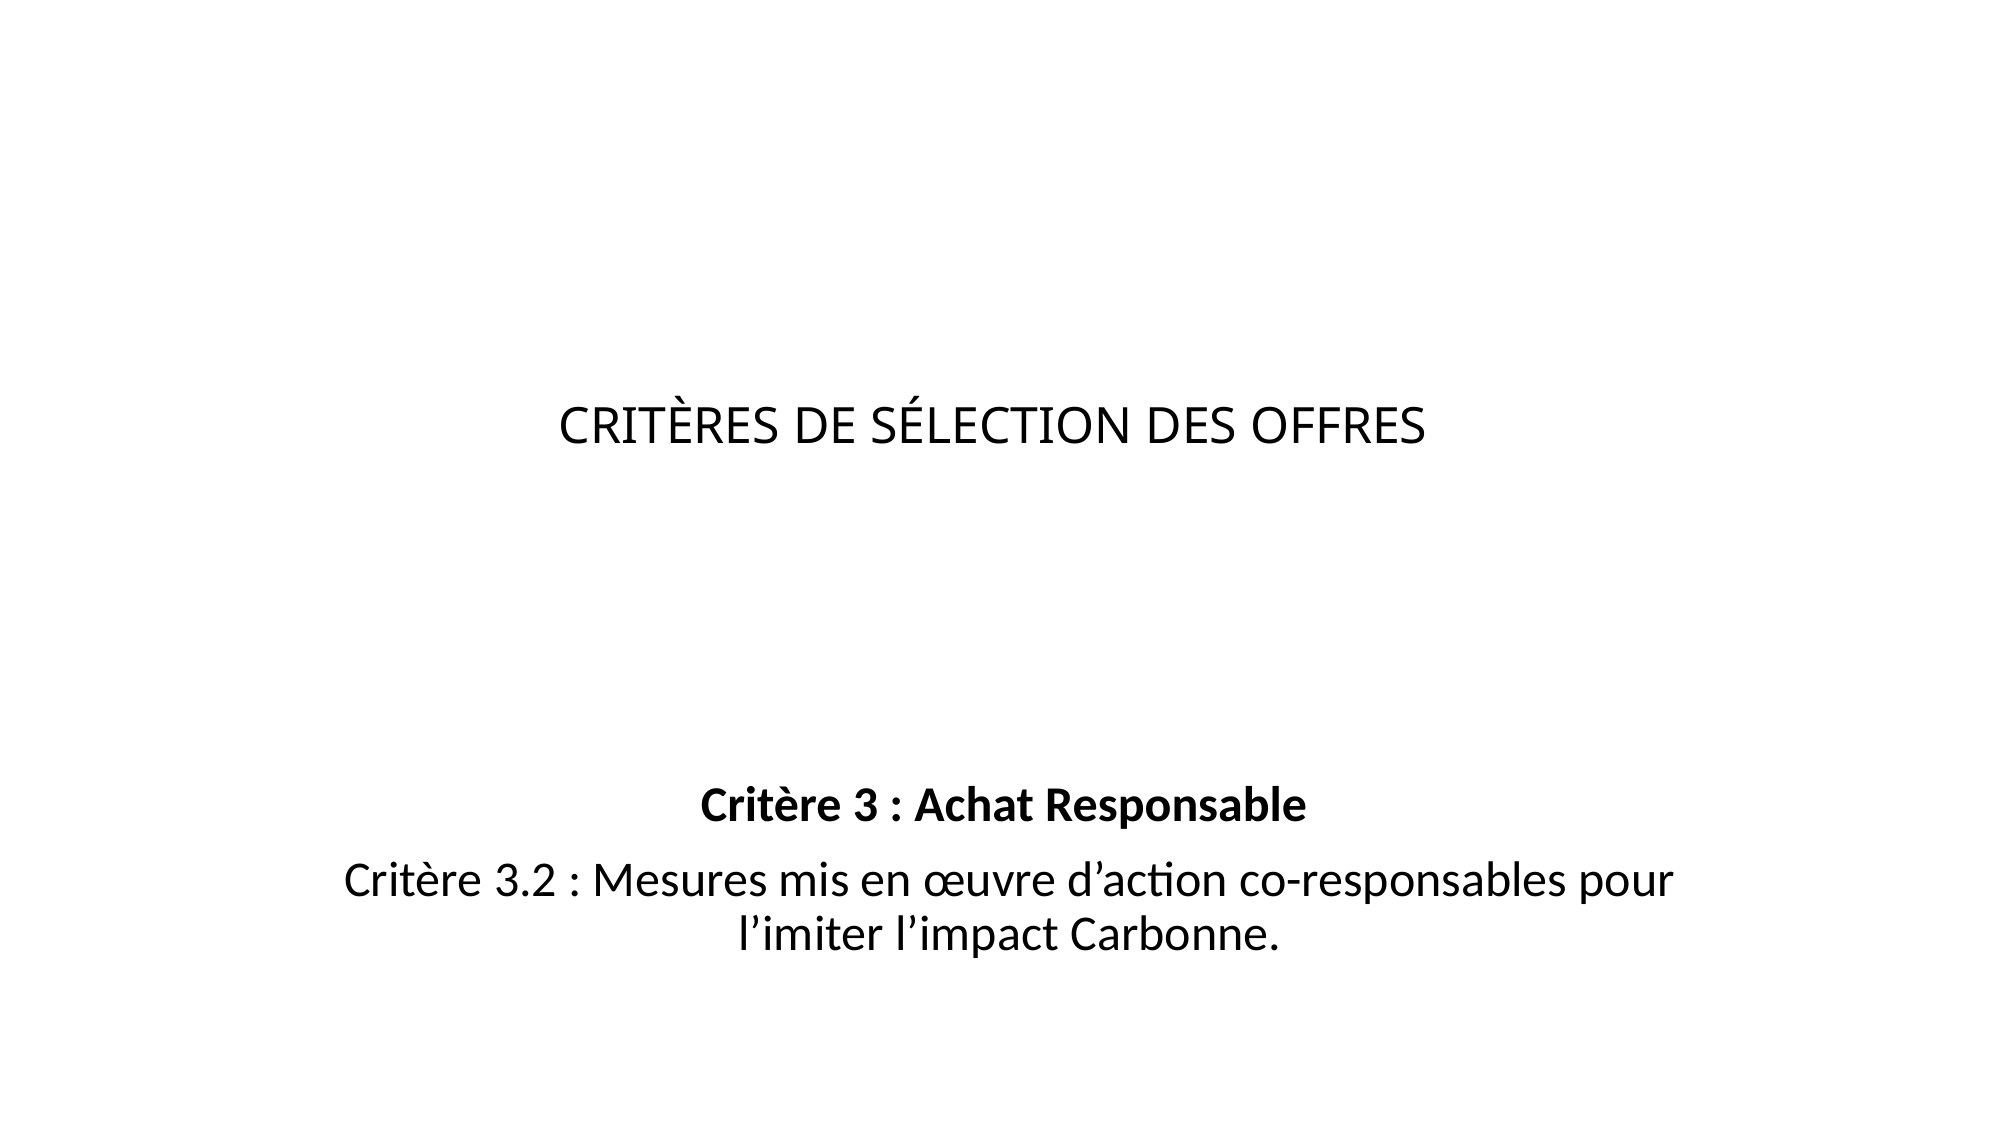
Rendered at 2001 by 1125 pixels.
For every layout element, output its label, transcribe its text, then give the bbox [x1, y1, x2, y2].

subtitle Critère 3 : Achat Responsable Critère 3.2 : Mesures mis en œuvre d’action co-responsables pour l’imiter l’impact Carbonne. [259, 770, 1760, 1043]
title CRITÈRES DE SÉLECTION DES OFFRES [249, 144, 1750, 711]
